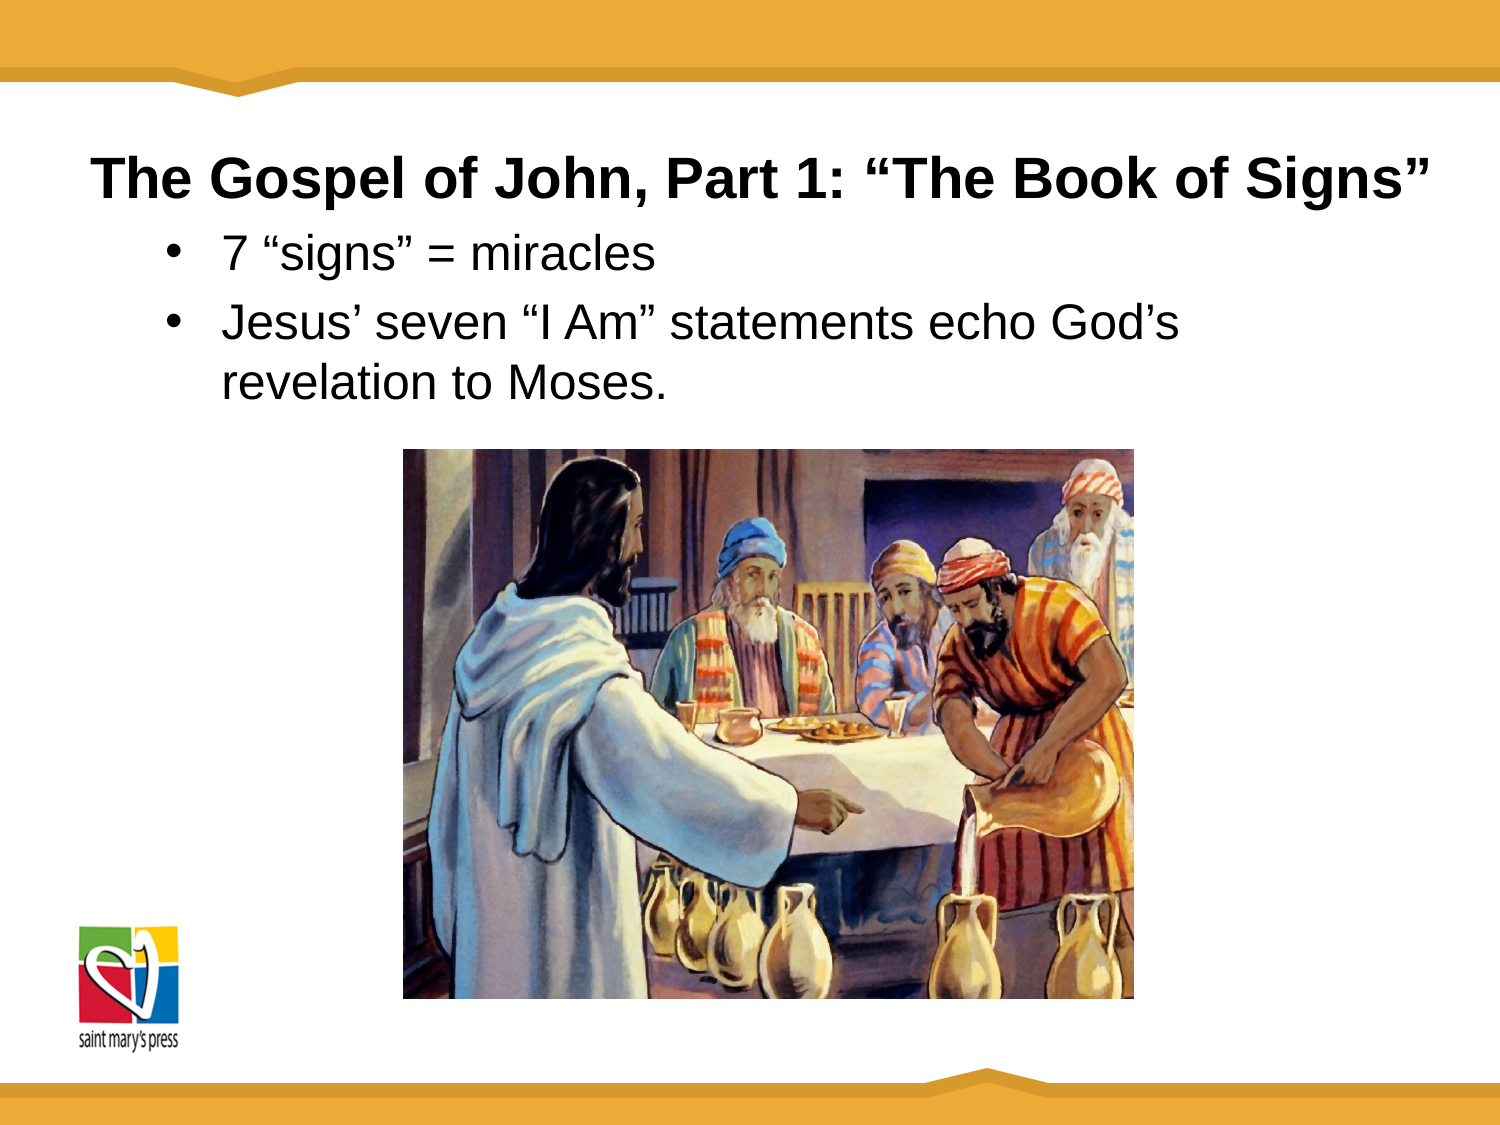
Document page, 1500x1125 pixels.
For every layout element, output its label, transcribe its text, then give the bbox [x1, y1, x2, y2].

title The Gospel of John, Part 1: “The Book of Signs” [75, 112, 1463, 238]
list 7 “signs” = miracles Jesus’ seven “I Am” statements echo God’s revelation to Moses. [150, 212, 1425, 1010]
picture [0, 0, 1500, 1125]
